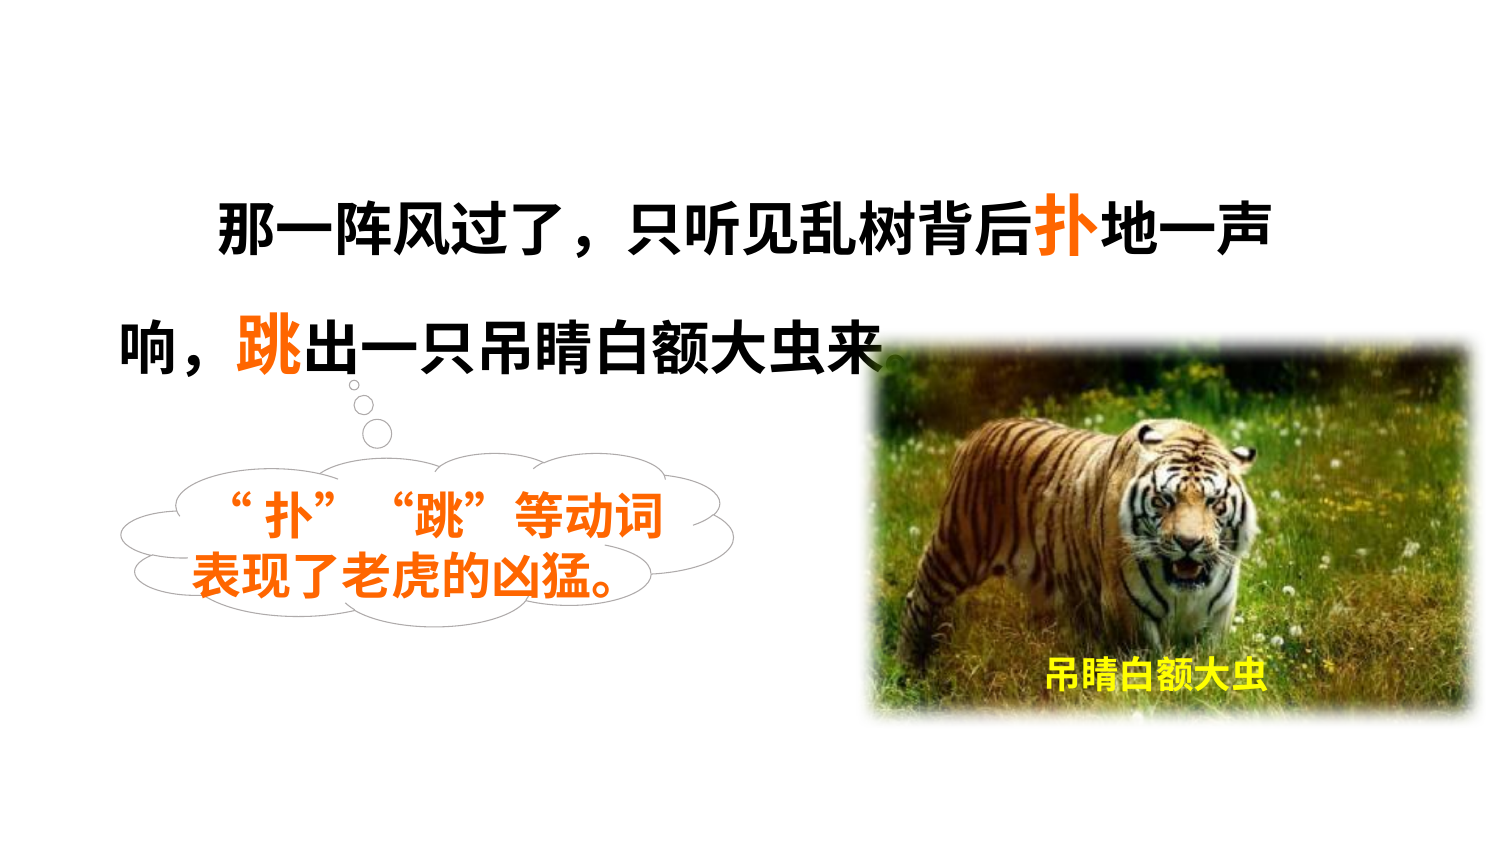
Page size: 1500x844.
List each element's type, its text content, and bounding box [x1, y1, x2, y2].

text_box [121, 452, 734, 674]
text_box 那一阵风过了，只听见乱树背后扑地一声响，跳出一只吊睛白额大虫来。 [104, 136, 1402, 391]
picture [856, 328, 1487, 729]
